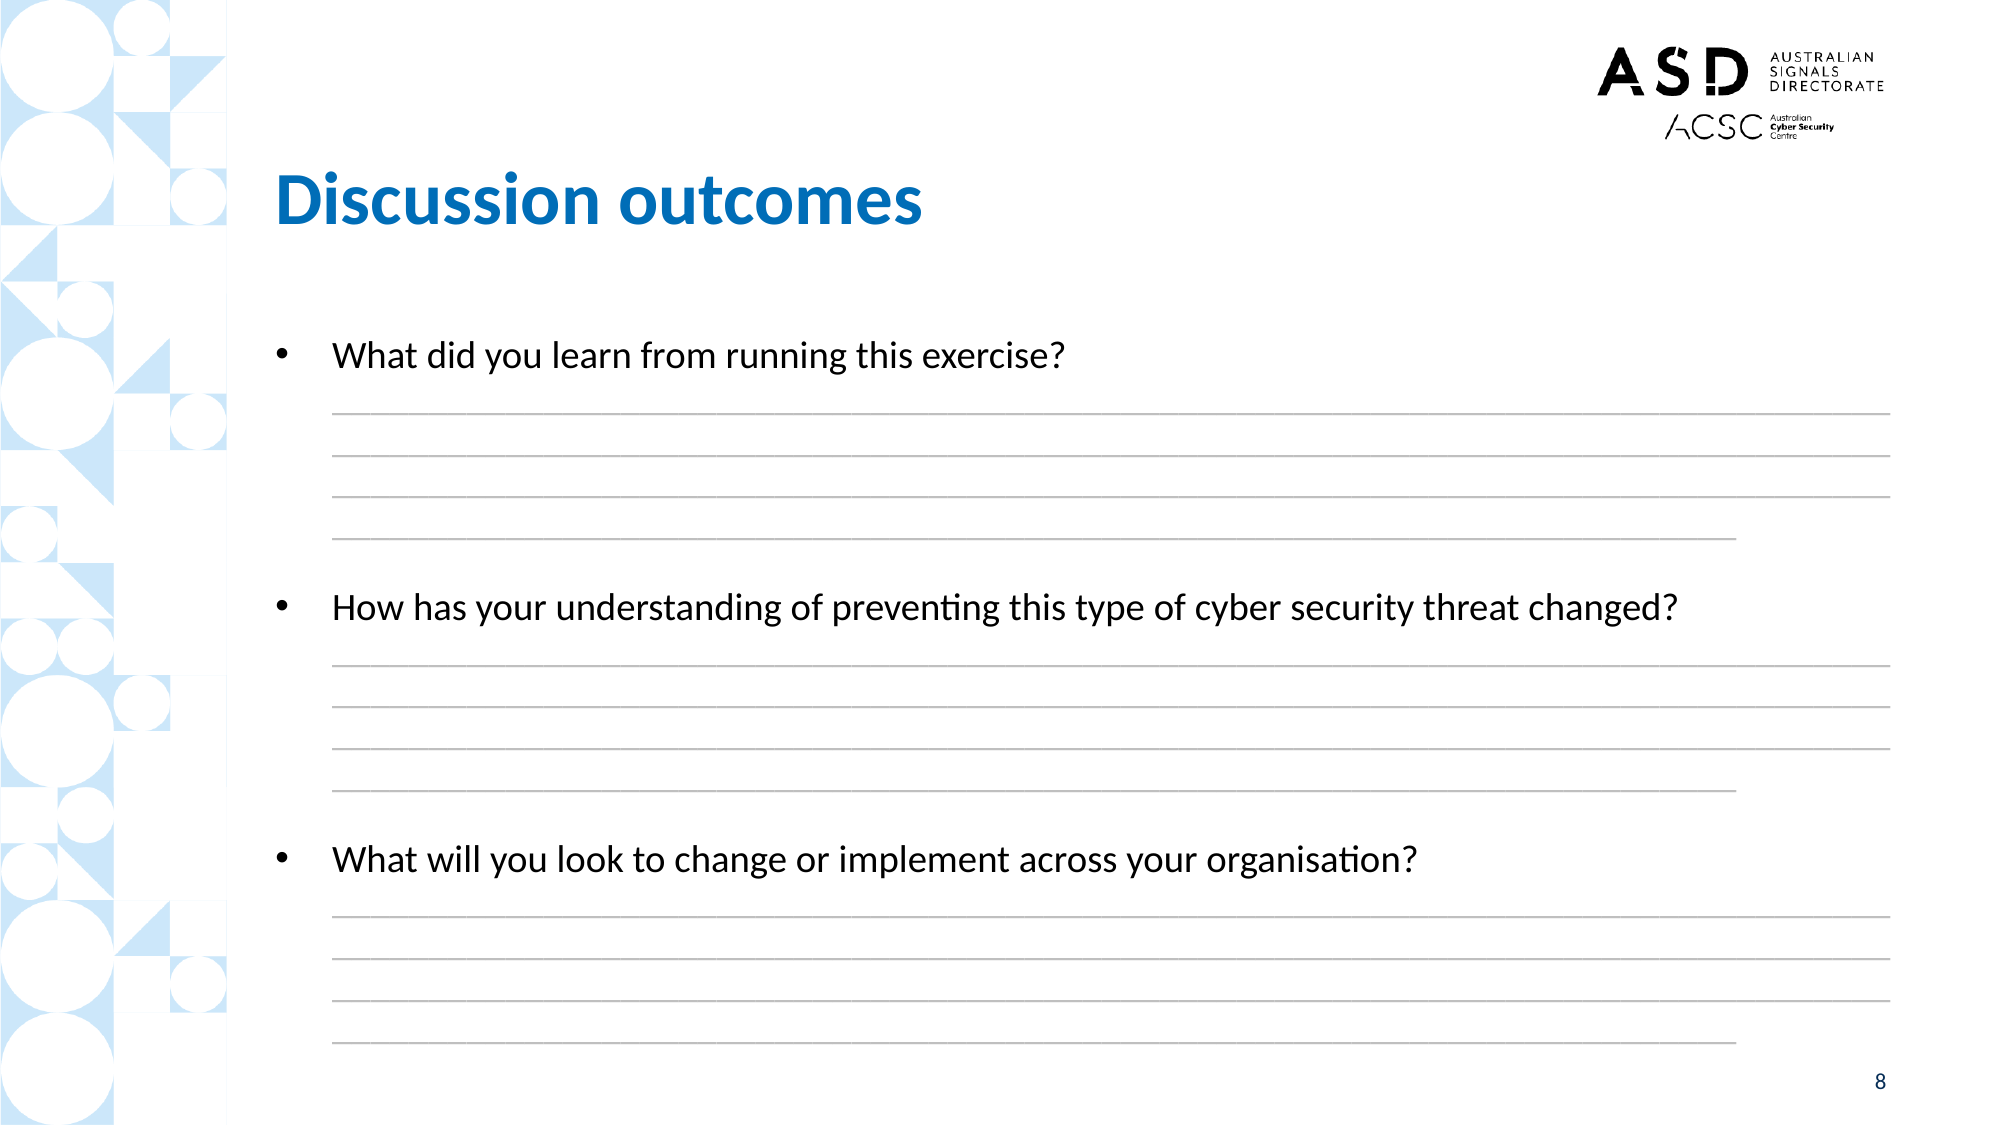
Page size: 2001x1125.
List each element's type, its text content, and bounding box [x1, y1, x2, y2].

picture [1566, 0, 1919, 178]
list What did you learn from running this exercise? ____________________________________________________________________________________________________________________________________________________________________________________________________________________________________________________________________________________________________________________________ How has your understanding of preventing this type of cyber security threat changed? ____________________________________________________________________________________________________________________________________________________________________________________________________________________________________________________________________________________________________________________________ What will you look to change or implement across your organisation? ____________________________________________________________________________________________________________________________________________________________________________________________________________________________________________________________________________________________________________________________ [260, 327, 1915, 1111]
title Discussion outcomes [260, 138, 1902, 263]
slide_number 8 [1799, 1050, 1902, 1111]
picture [0, 0, 227, 1125]
